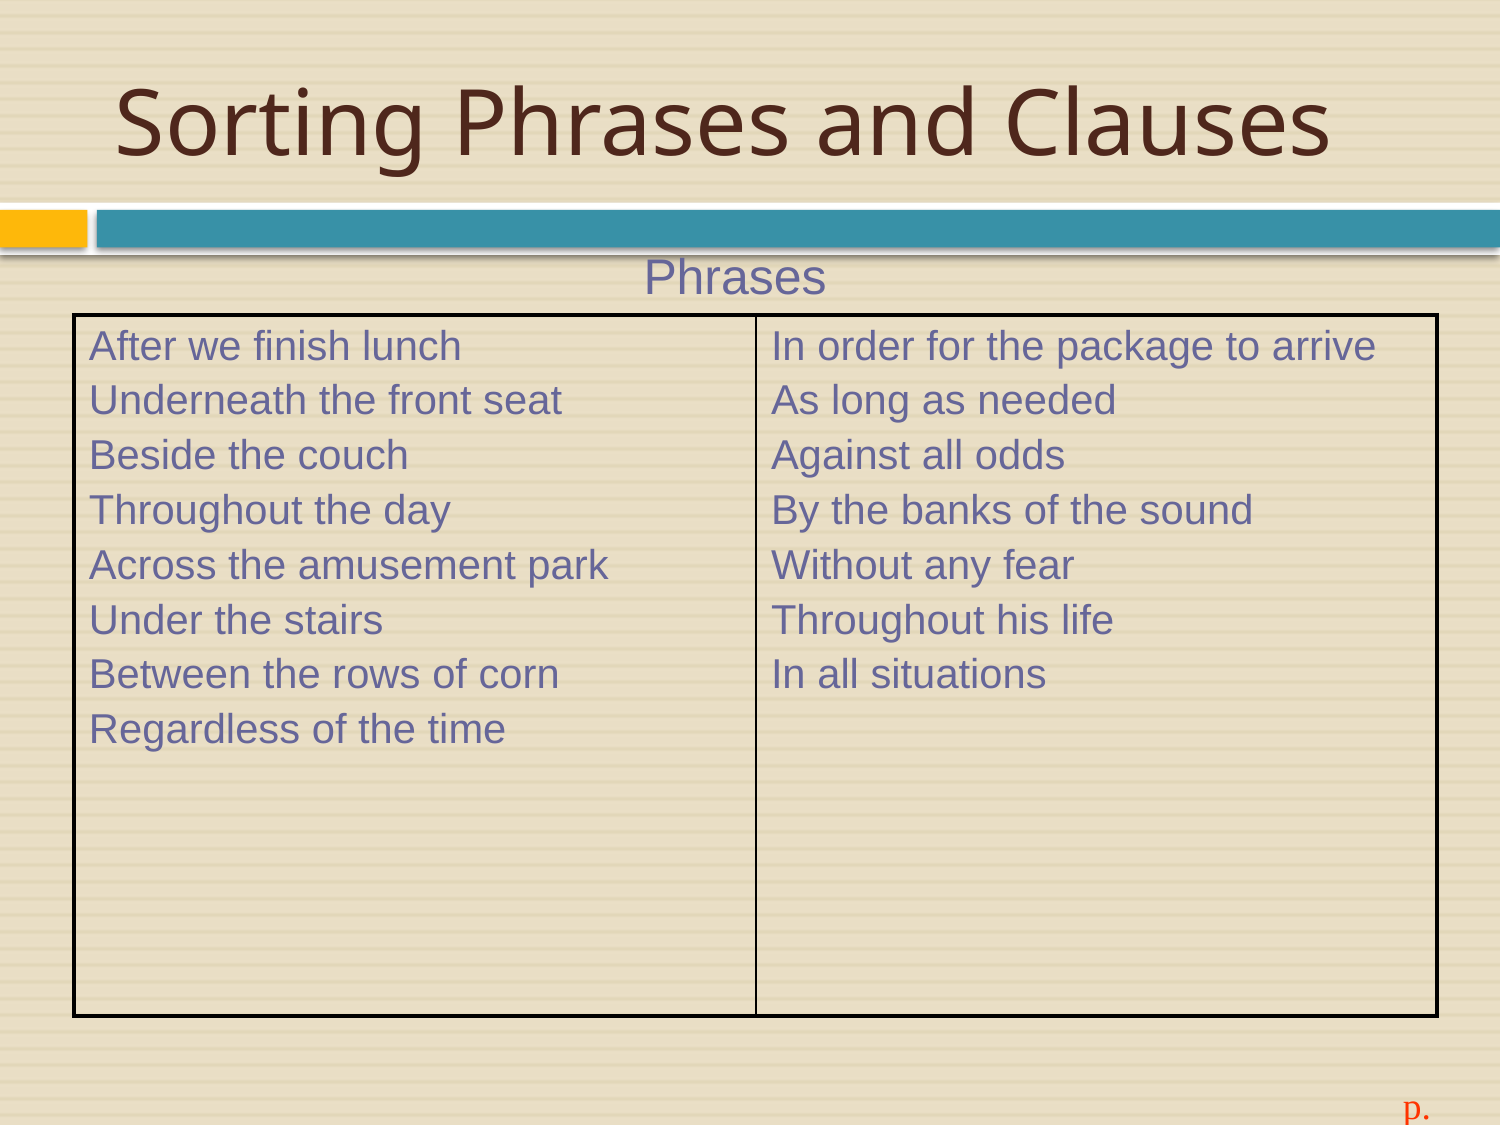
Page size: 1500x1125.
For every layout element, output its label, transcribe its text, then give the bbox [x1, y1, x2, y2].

title Sorting Phrases and Clauses [99, 37, 1438, 201]
text_box p. 115 [1388, 1075, 1500, 1125]
table_header In order for the package to arrive As long as needed Against all odds By the banks of the sound Without any fear Throughout his life In all situations [757, 317, 1435, 1014]
table_header After we finish lunch Underneath the front seat Beside the couch Throughout the day Across the amusement park Under the stairs Between the rows of corn Regardless of the time [76, 317, 755, 1014]
text_box Phrases [412, 237, 1058, 313]
